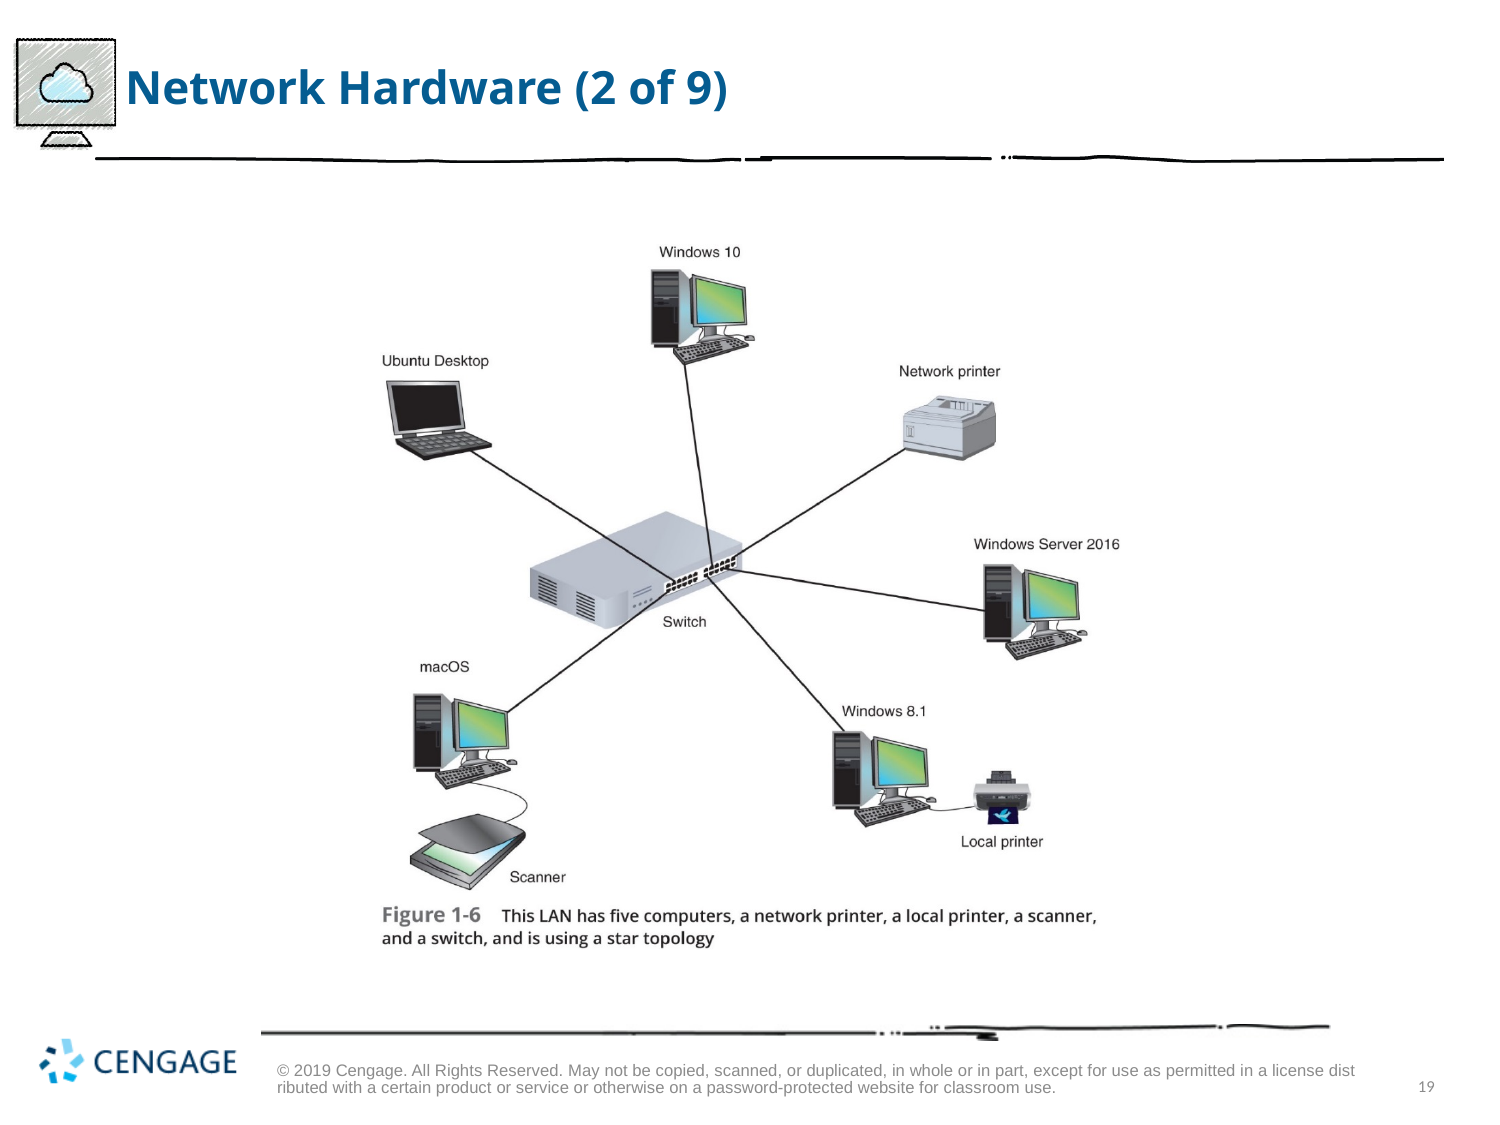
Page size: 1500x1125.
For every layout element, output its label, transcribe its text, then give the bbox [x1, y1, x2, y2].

picture [95, 155, 1444, 163]
picture [13, 36, 117, 151]
footer © 2019 Cengage. All Rights Reserved. May not be copied, scanned, or duplicated, in whole or in part, except for use as permitted in a license distributed with a certain product or service or otherwise on a password-protected website for classroom use. [262, 1050, 1375, 1091]
picture [261, 1024, 1331, 1041]
picture [19, 1025, 249, 1096]
picture [380, 244, 1121, 951]
title Network Hardware (2 of 9) [125, 66, 1442, 116]
